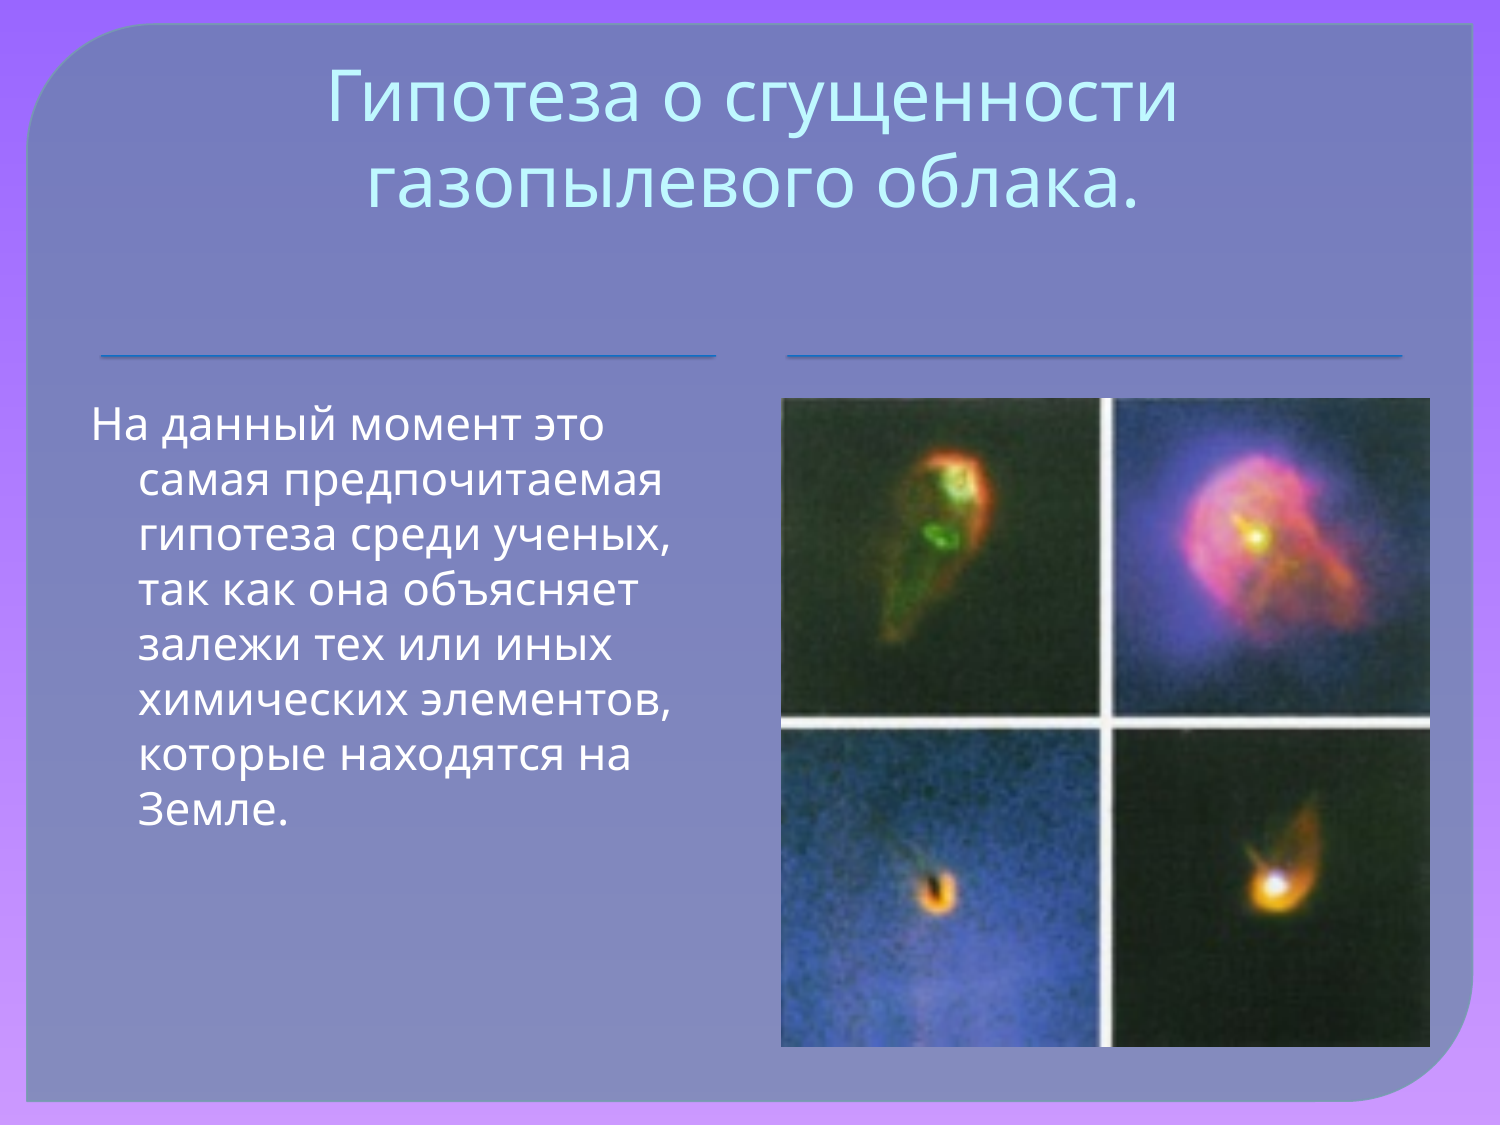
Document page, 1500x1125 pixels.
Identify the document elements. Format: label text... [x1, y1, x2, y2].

title Гипотеза о сгущенности газопылевого облака. [75, 41, 1425, 229]
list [780, 398, 1430, 1048]
list На данный момент это самая предпочитаемая гипотеза среди ученых, так как она объясняет залежи тех или иных химических элементов, которые находятся на Земле. [75, 387, 738, 1035]
